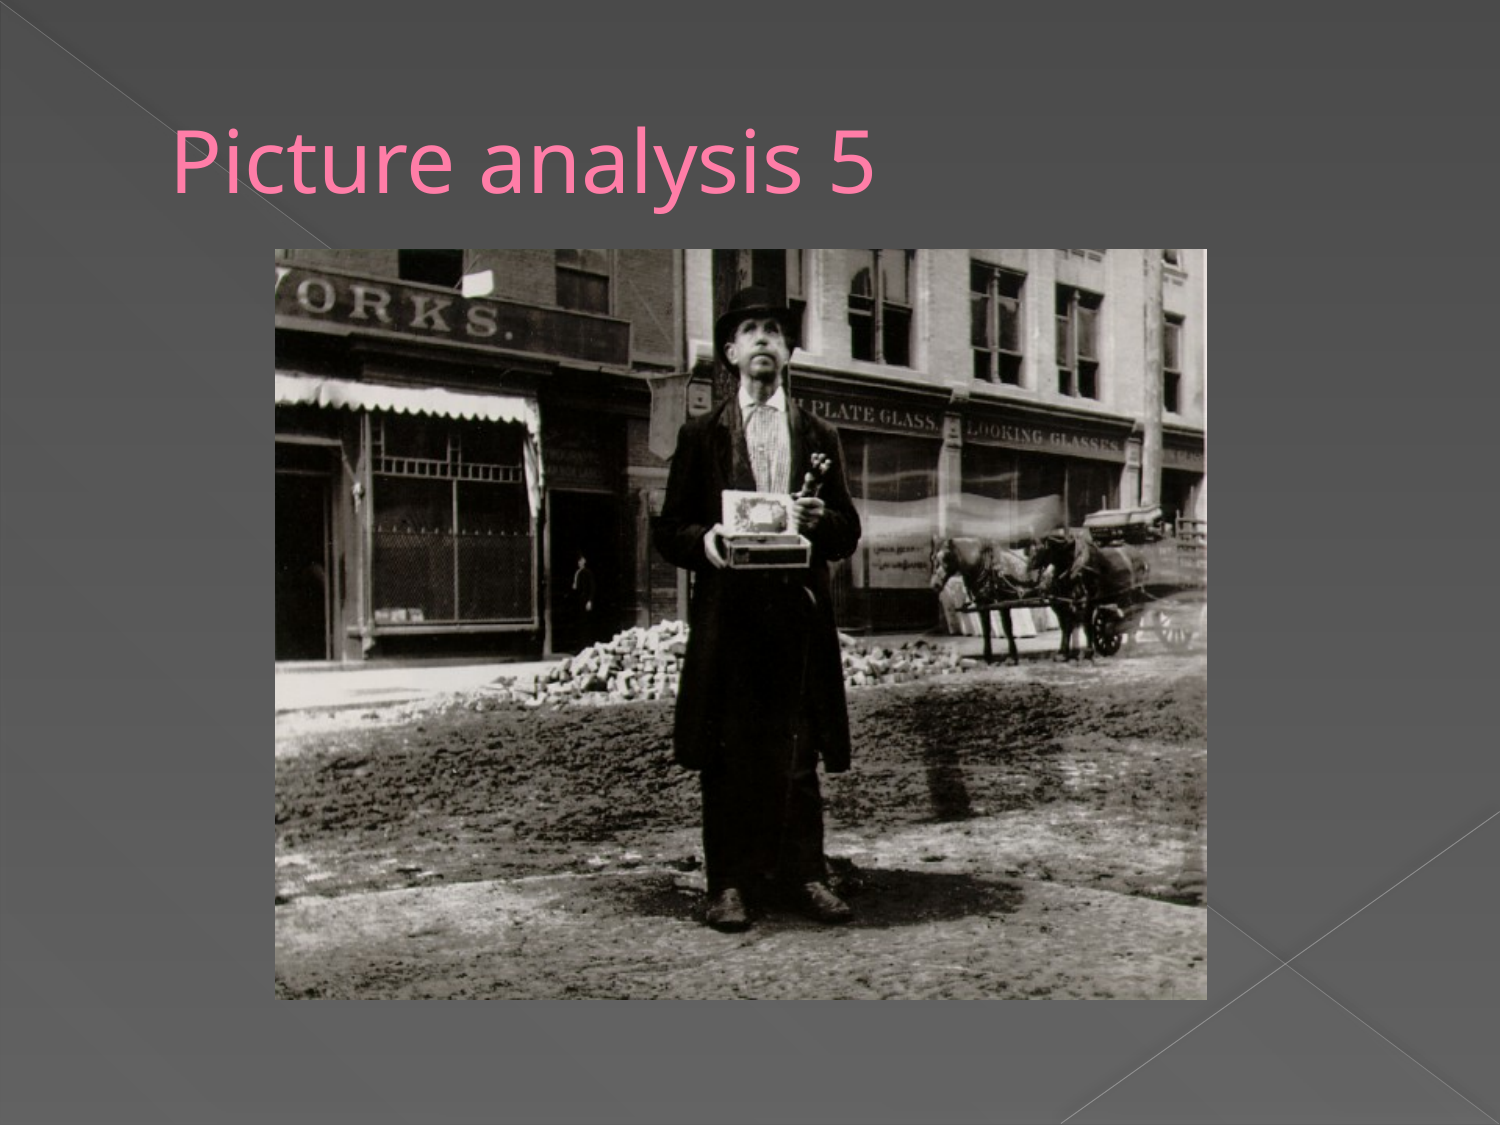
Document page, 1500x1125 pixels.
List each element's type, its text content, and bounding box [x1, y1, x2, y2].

title Picture analysis 5 [75, 43, 1425, 274]
picture [274, 249, 1207, 1001]
